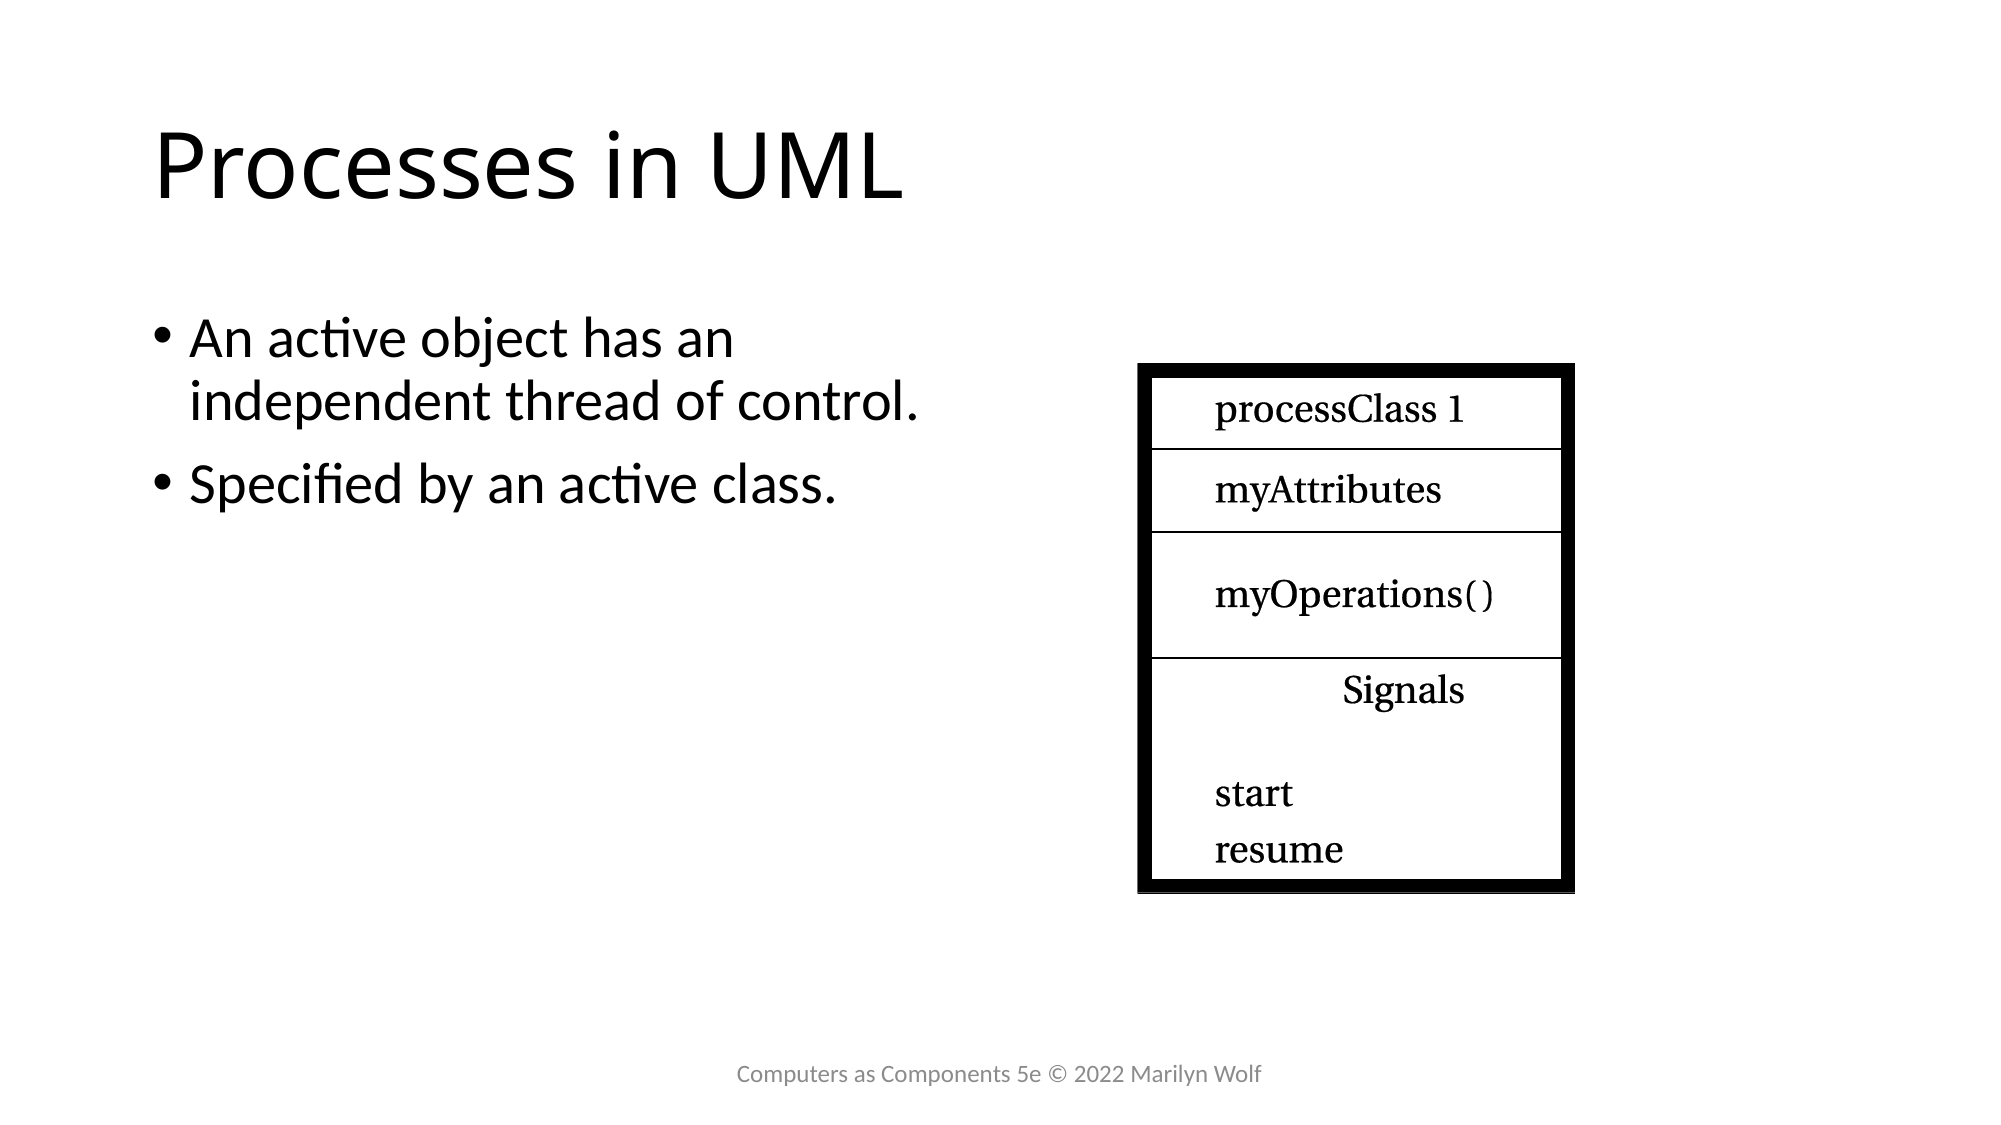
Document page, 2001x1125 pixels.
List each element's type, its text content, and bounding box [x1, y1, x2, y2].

list An active object has an independent thread of control. Specified by an active class. [137, 299, 988, 1014]
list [1137, 362, 1575, 895]
title Processes in UML [137, 59, 1863, 278]
footer Computers as Components 5e © 2022 Marilyn Wolf [662, 1042, 1338, 1103]
